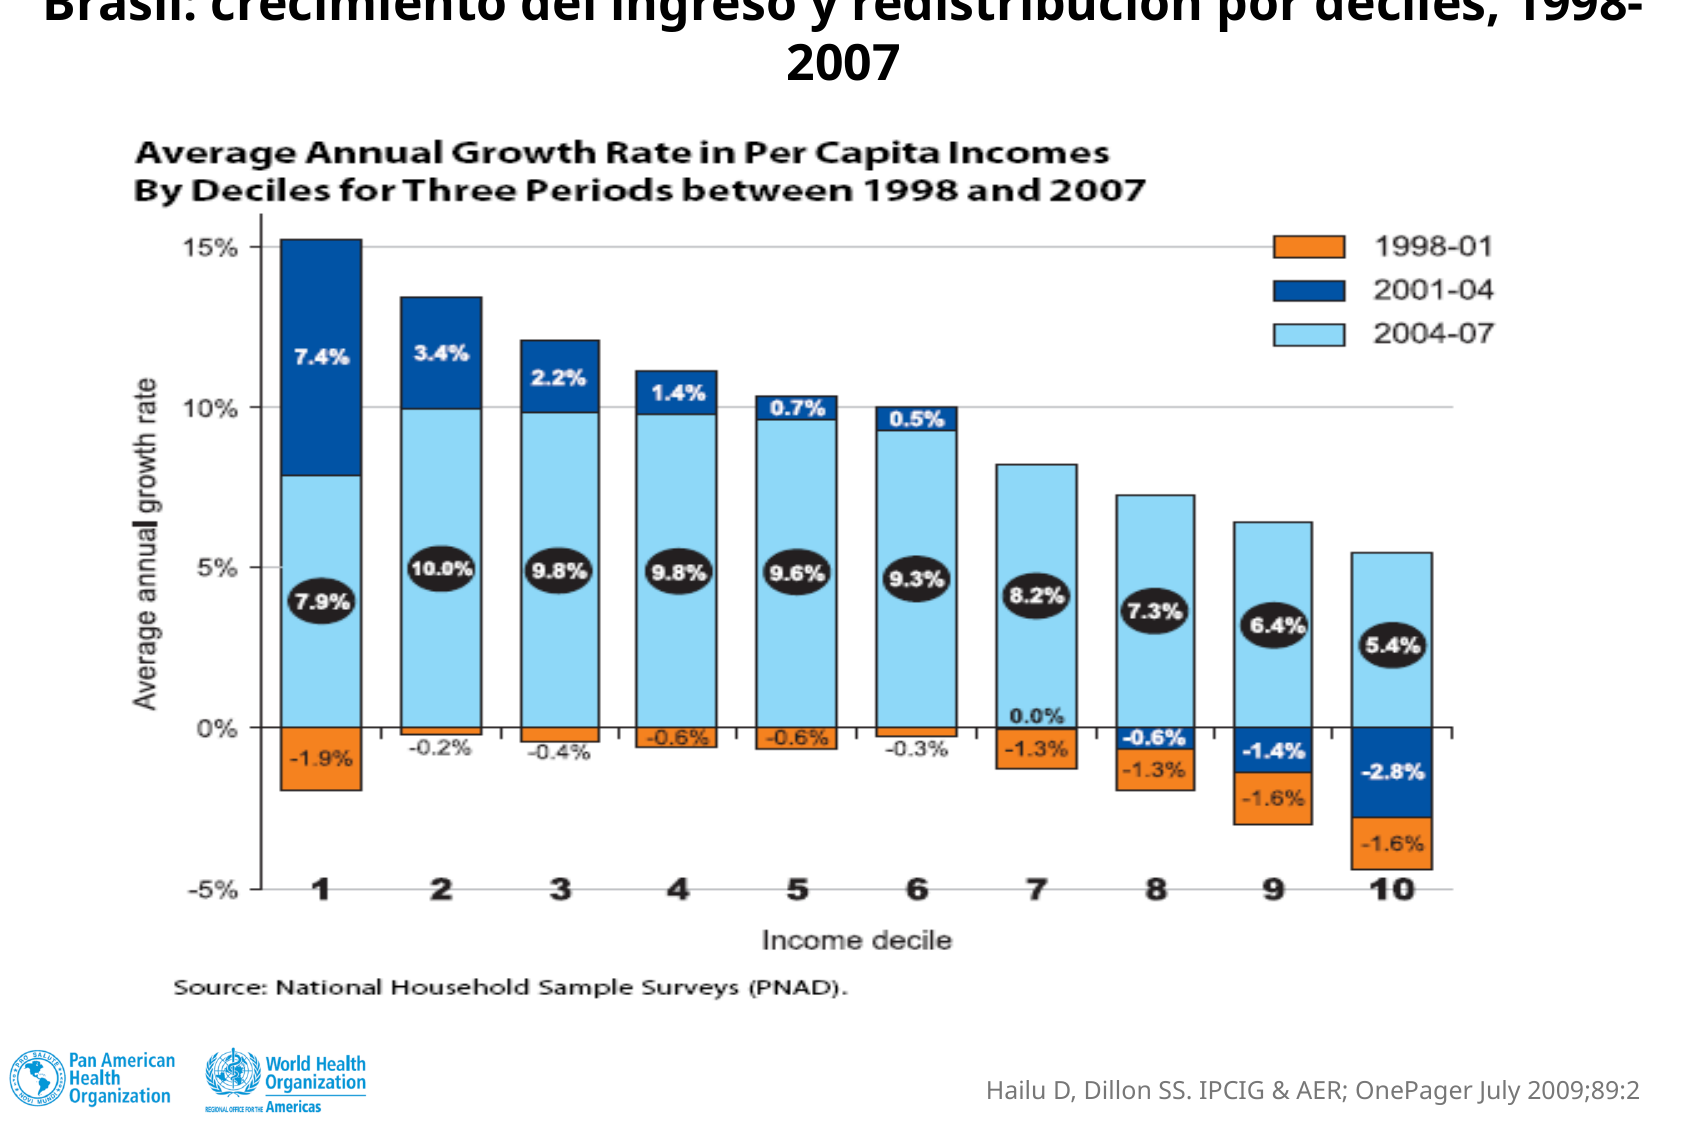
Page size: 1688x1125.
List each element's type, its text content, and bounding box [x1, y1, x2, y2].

picture [1, 1037, 375, 1125]
picture [93, 124, 1519, 1013]
text_box Brasil: crecimiento del ingreso y redistribución por deciles, 1998-2007 [0, 24, 1688, 98]
text_box Hailu D, Dillon SS. IPCIG & AER; OnePager July 2009;89:2 [906, 1067, 1657, 1113]
